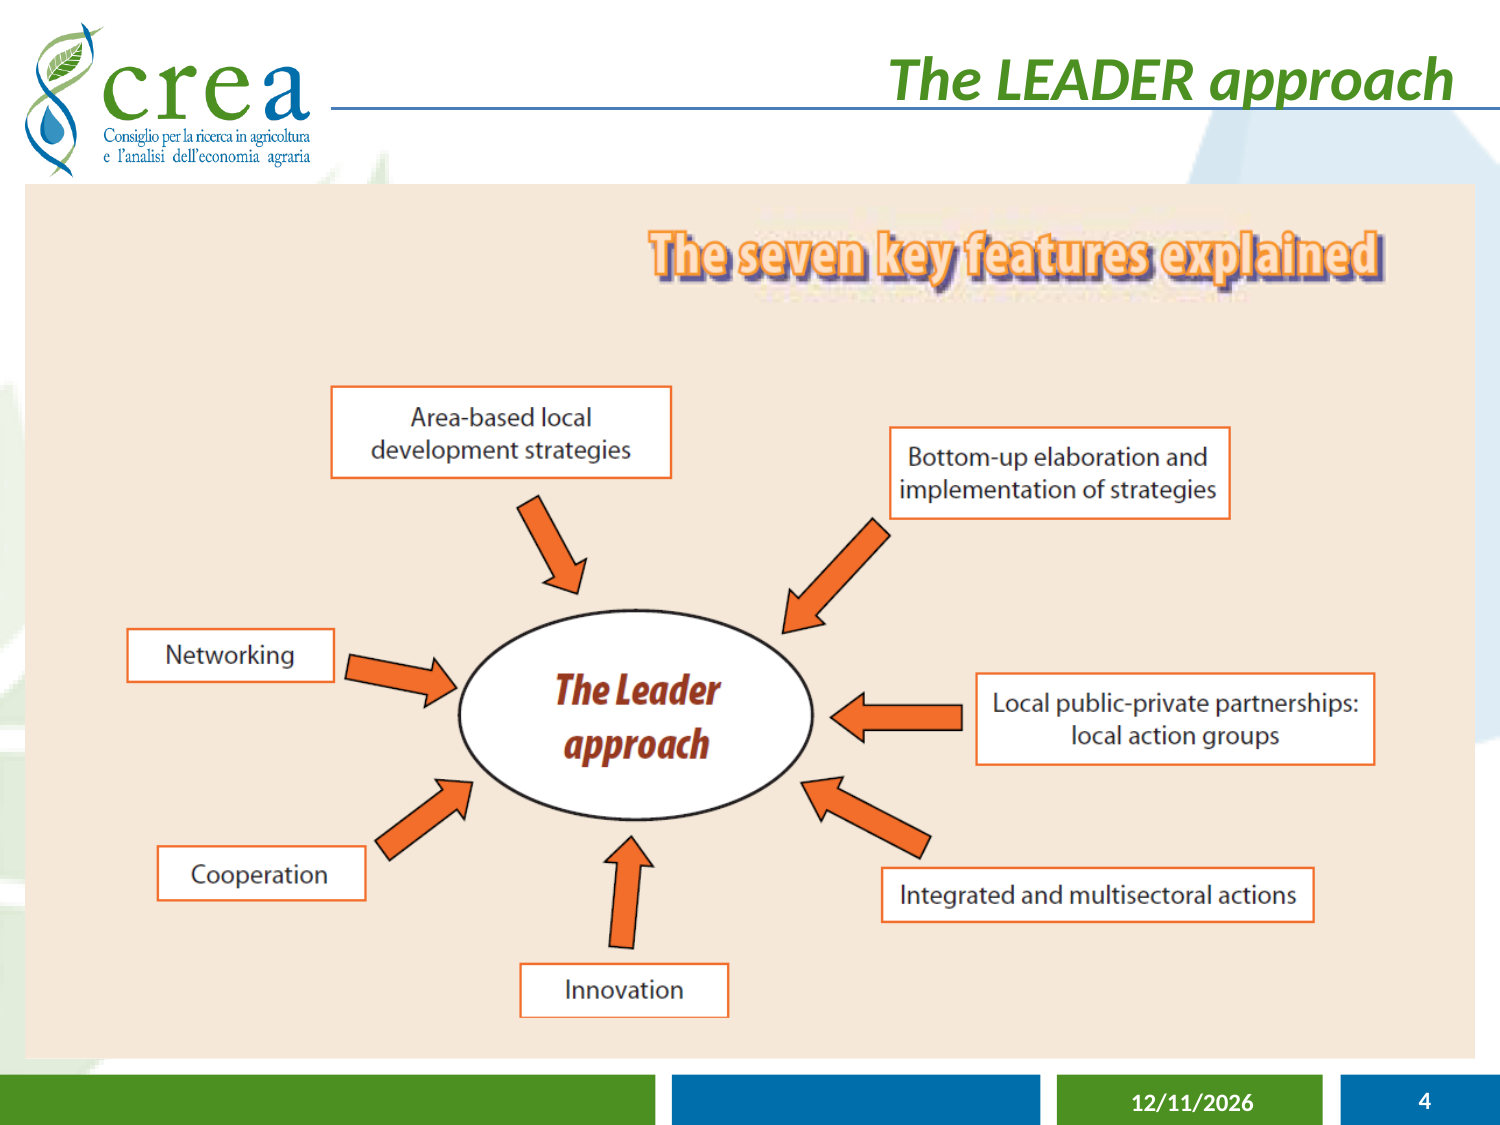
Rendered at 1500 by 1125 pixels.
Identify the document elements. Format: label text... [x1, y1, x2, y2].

picture [0, 22, 1500, 1079]
list The LEADER approach [324, 30, 1471, 102]
